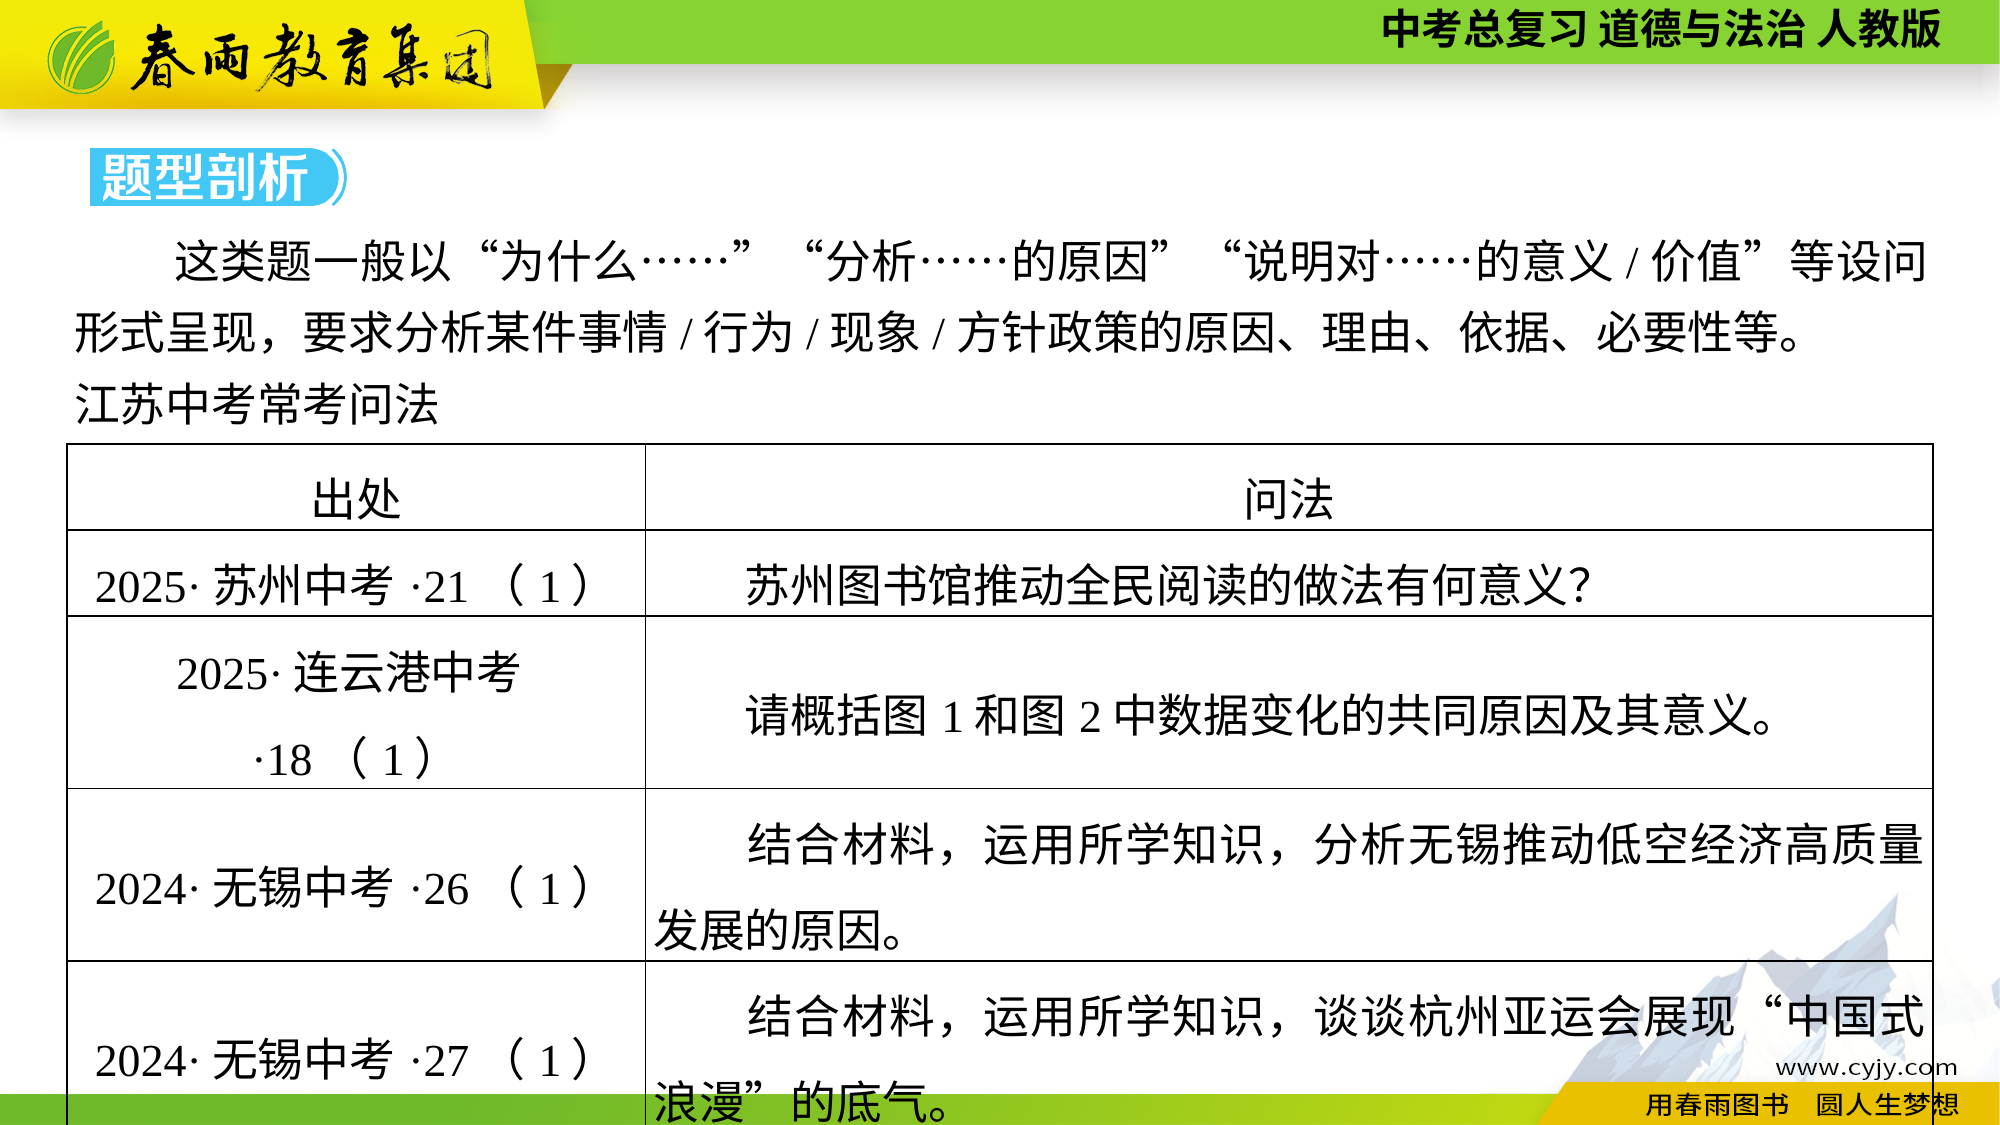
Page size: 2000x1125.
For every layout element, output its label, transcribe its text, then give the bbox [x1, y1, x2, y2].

table_cell 请概括图1和图2中数据变化的共同原因及其意义。 [646, 617, 1932, 788]
list 这类题一般以“为什么……”“分析……的原因”“说明对……的意义/价值”等设问形式呈现，要求分析某件事情/行为/现象/方针政策的原因、理由、依据、必要性等。 江苏中考常考问法 [59, 208, 1944, 433]
table_cell 2024·无锡中考·27（1） [68, 962, 645, 1125]
table_cell 结合材料，运用所学知识，分析无锡推动低空经济高质量发展的原因。 [646, 789, 1932, 960]
picture [0, 0, 2000, 1125]
table_cell 2024·无锡中考·26（1） [68, 789, 645, 960]
table_cell 苏州图书馆推动全民阅读的做法有何意义？ [646, 531, 1932, 615]
table_cell 2025·连云港中考·18（1） [68, 617, 645, 788]
table_header 出处 [68, 445, 645, 529]
table_cell 结合材料，运用所学知识，谈谈杭州亚运会展现“中国式浪漫”的底气。 [646, 962, 1932, 1125]
table_header 问法 [646, 445, 1932, 529]
table_cell 2025·苏州中考·21（1） [68, 531, 645, 615]
